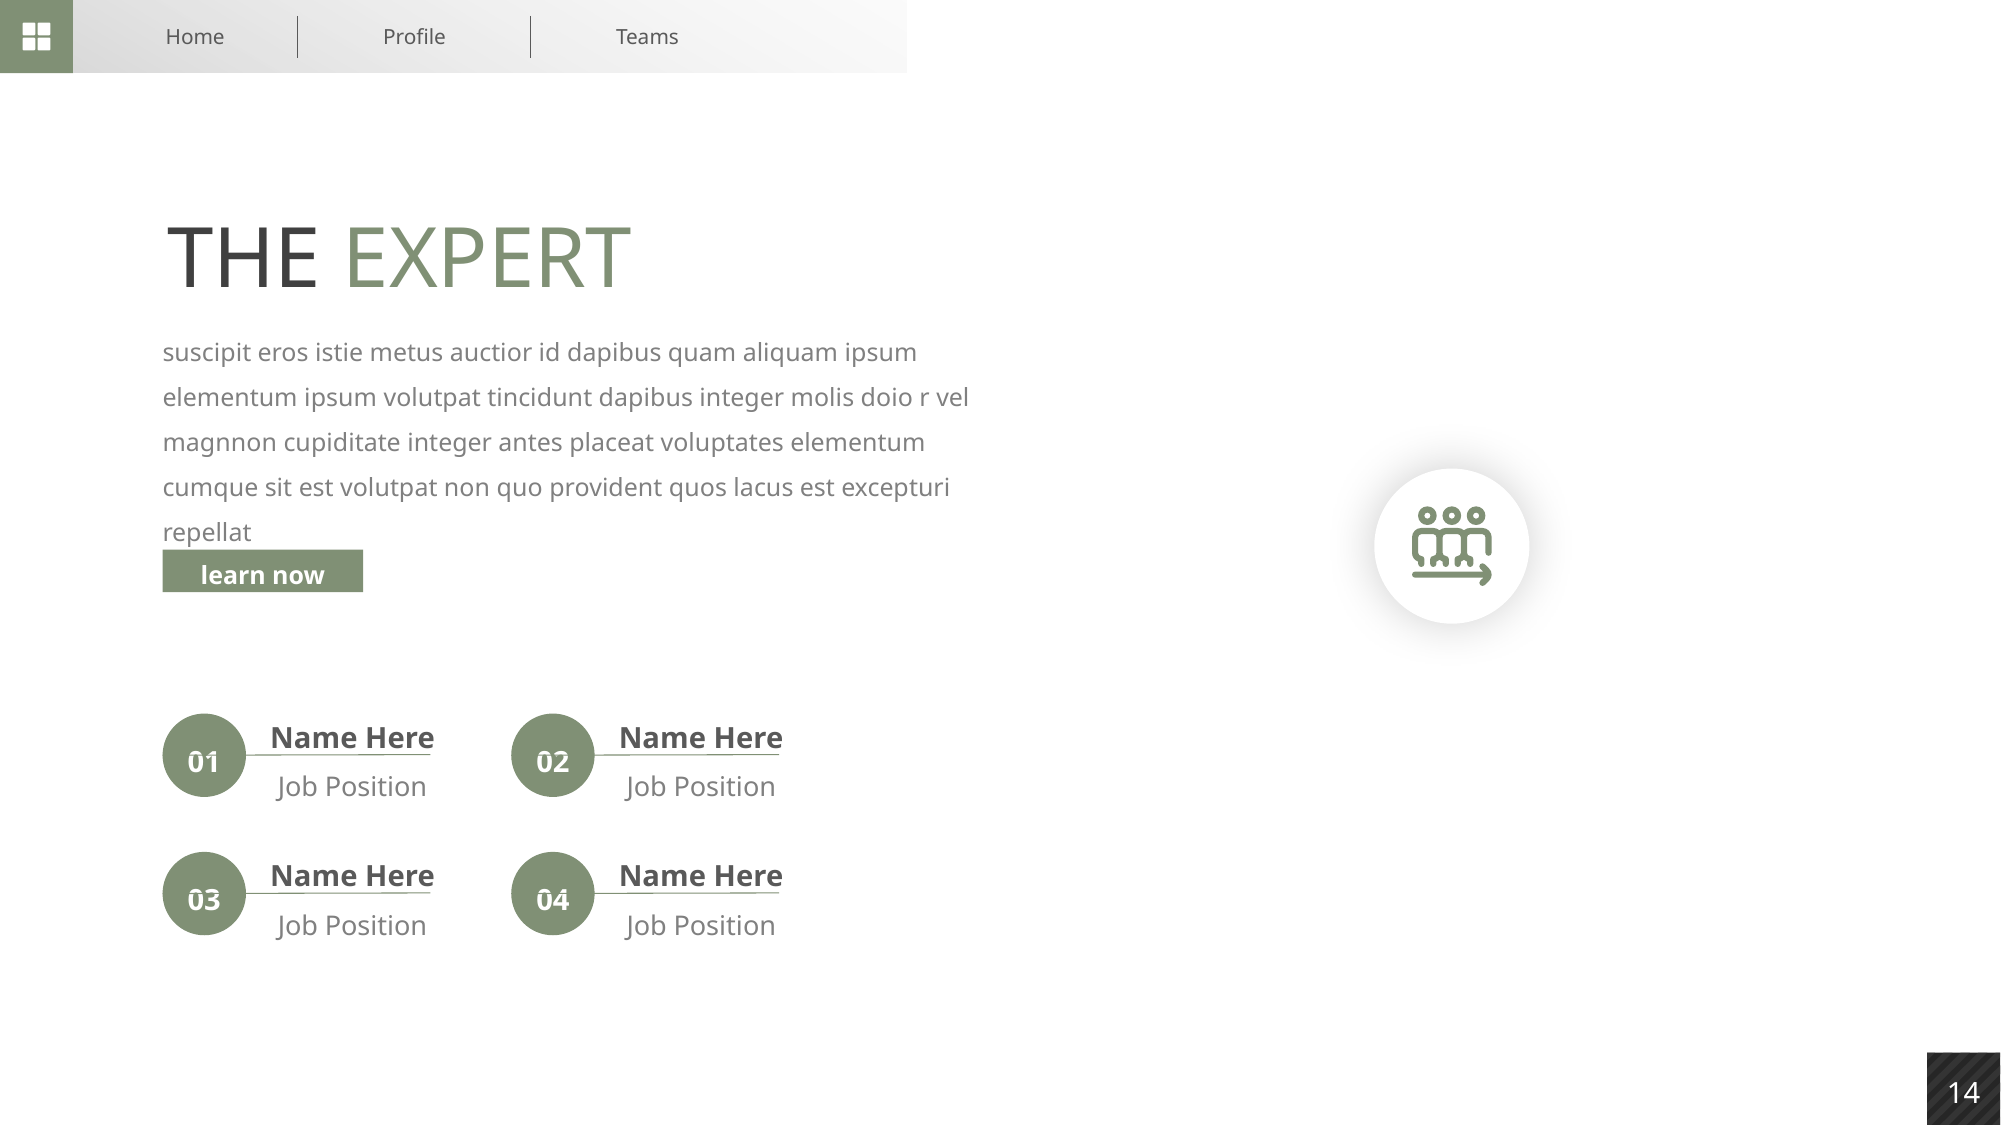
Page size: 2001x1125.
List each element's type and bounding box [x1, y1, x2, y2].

text_box [0, 0, 2001, 1125]
